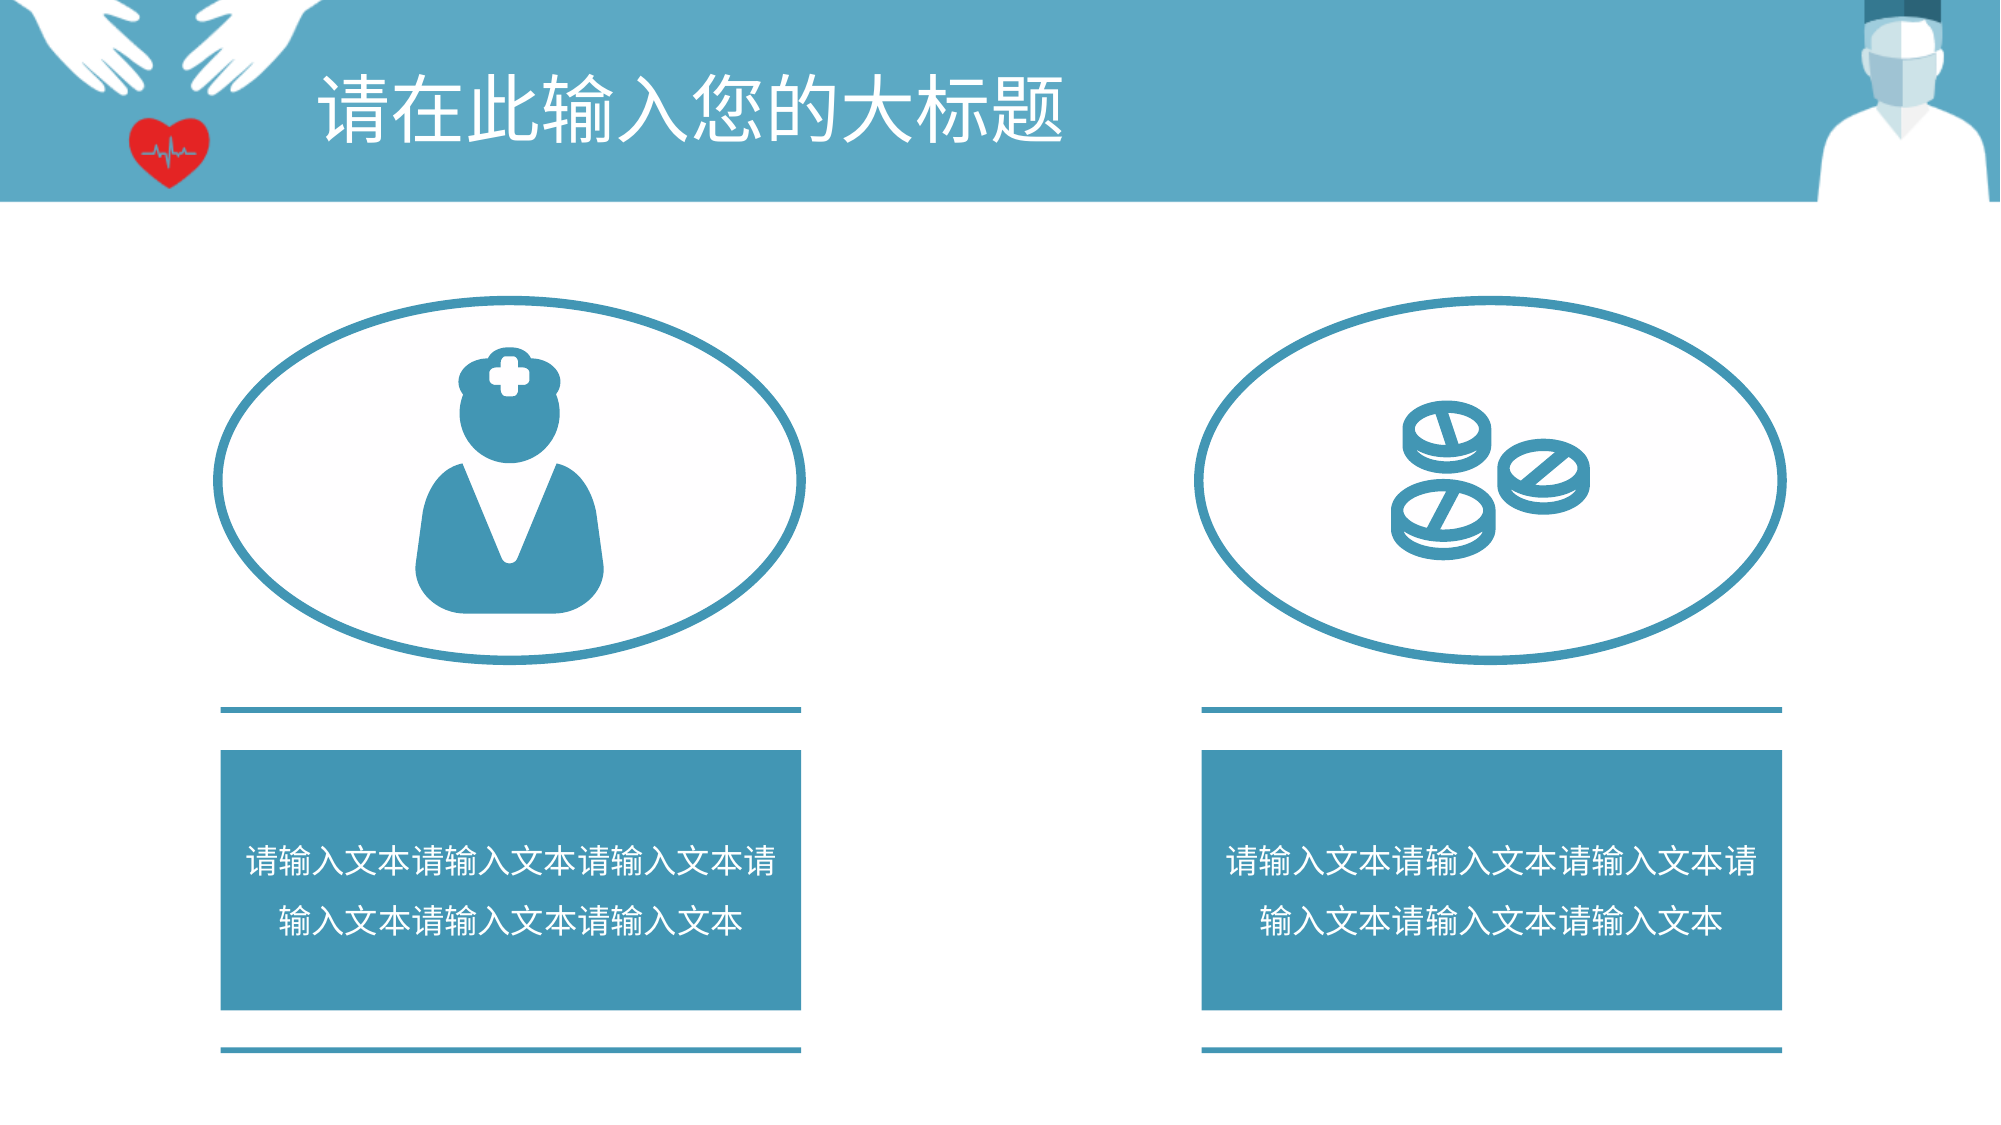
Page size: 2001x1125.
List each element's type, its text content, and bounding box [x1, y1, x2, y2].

text_box [220, 706, 802, 714]
text_box [1201, 1046, 1783, 1054]
text_box [1391, 478, 1496, 561]
text_box [1201, 706, 1783, 714]
title 请在此输入您的大标题 [300, 44, 1771, 184]
text_box 请输入文本请输入文本请输入文本请输入文本请输入文本请输入文本 [1201, 749, 1783, 1011]
text_box [216, 299, 803, 662]
text_box [458, 347, 561, 464]
text_box 请输入文本请输入文本请输入文本请输入文本请输入文本请输入文本 [220, 749, 802, 1011]
text_box [1497, 438, 1590, 515]
text_box [415, 463, 604, 614]
picture [0, 0, 2000, 1125]
text_box [1197, 299, 1784, 662]
text_box [220, 1046, 802, 1054]
text_box [1402, 400, 1492, 474]
